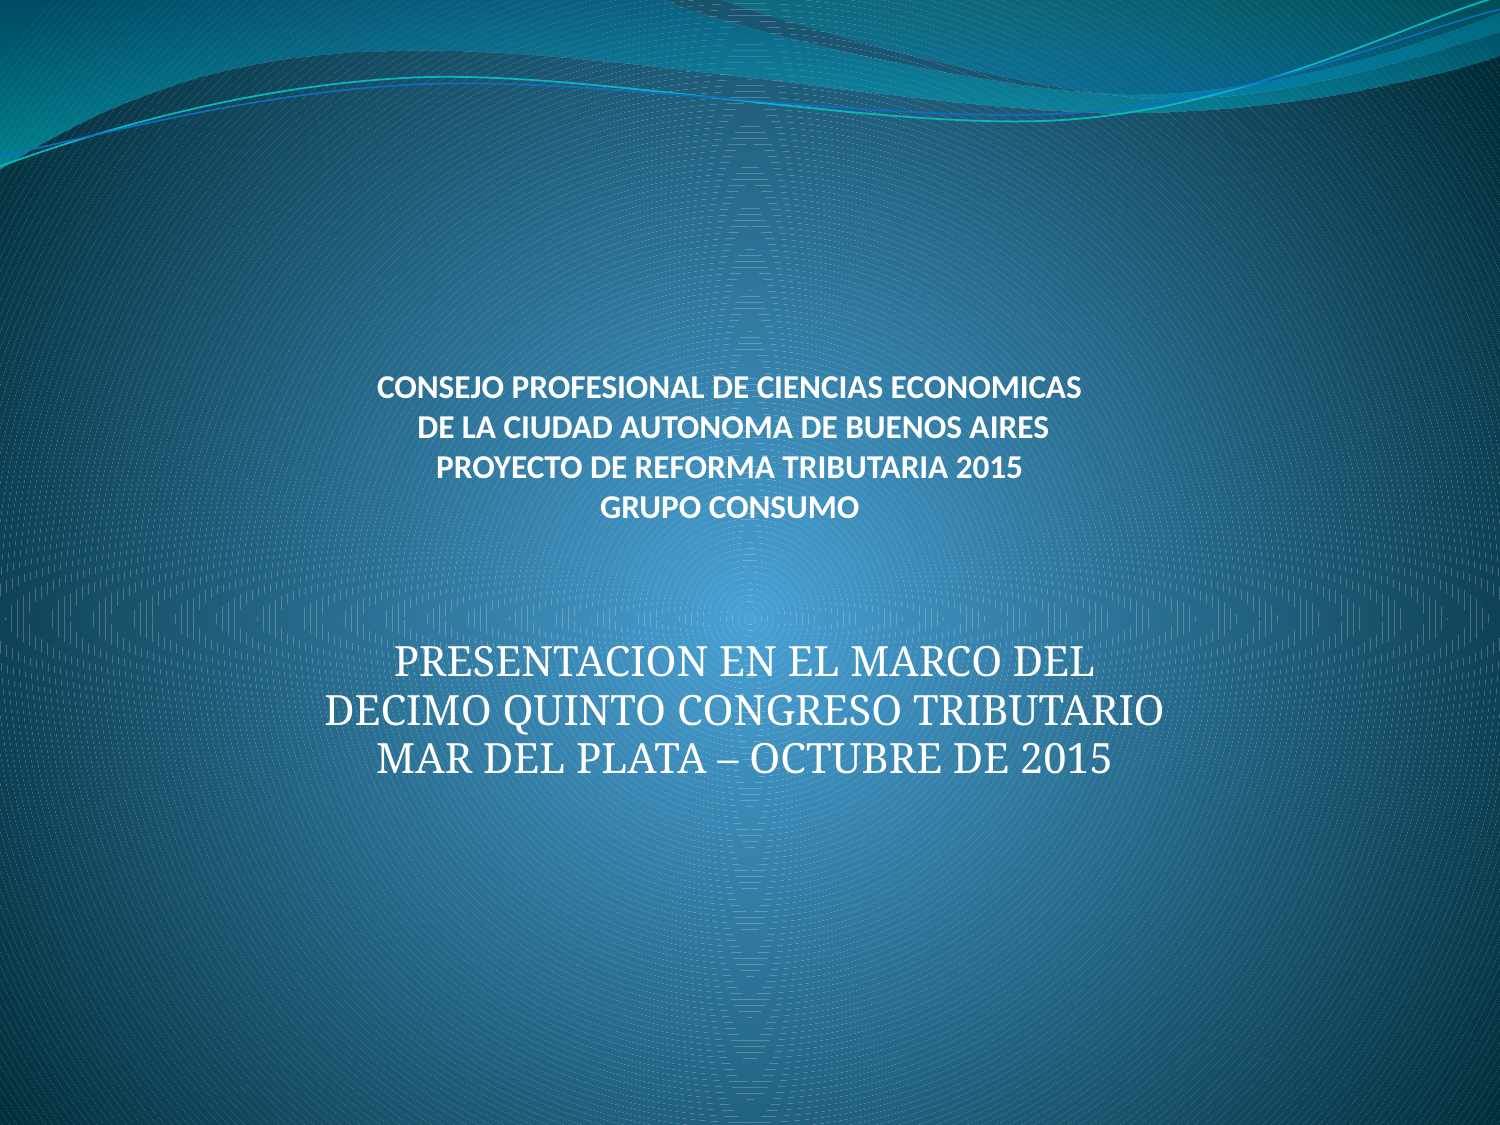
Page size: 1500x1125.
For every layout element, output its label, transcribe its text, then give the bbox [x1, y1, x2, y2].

subtitle PRESENTACION EN EL MARCO DEL DECIMO QUINTO CONGRESO TRIBUTARIO MAR DEL PLATA – OCTUBRE DE 2015 [225, 637, 1275, 1020]
title CONSEJO PROFESIONAL DE CIENCIAS ECONOMICAS DE LA CIUDAD AUTONOMA DE BUENOS AIRES PROYECTO DE REFORMA TRIBUTARIA 2015 GRUPO CONSUMO [87, 224, 1376, 525]
